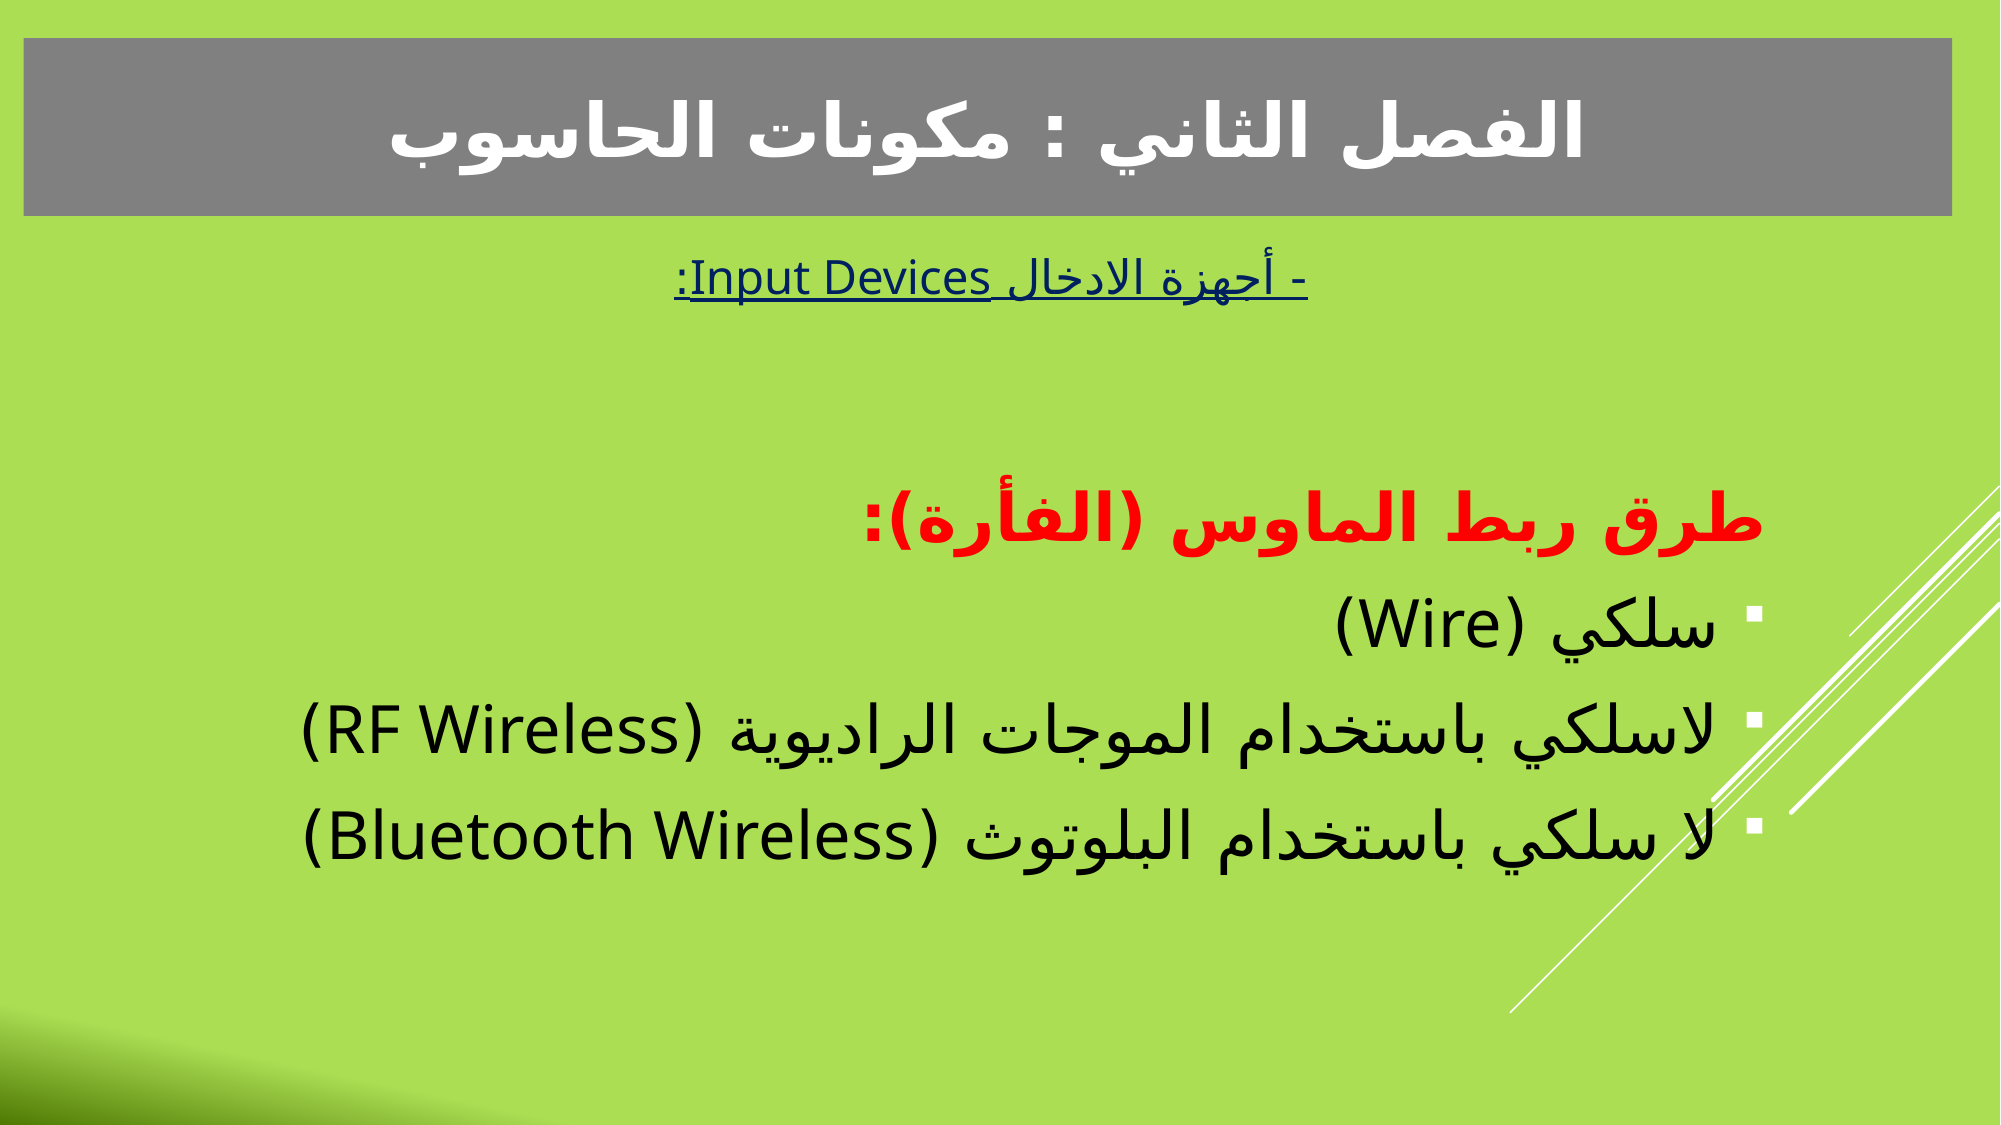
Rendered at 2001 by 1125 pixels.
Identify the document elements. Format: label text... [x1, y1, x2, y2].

text_box - أجهزة الادخال Input Devices: [653, 220, 1323, 331]
text_box الفصل الثاني : مكونات الحاسوب [23, 38, 1953, 216]
list طرق ربط الماوس (الفأرة): سلكي (Wire) لاسلكي باستخدام الموجات الراديوية (RF Wireless) لا سلكي باستخدام البلوتوث (Bluetooth Wireless) [208, 347, 1782, 1106]
